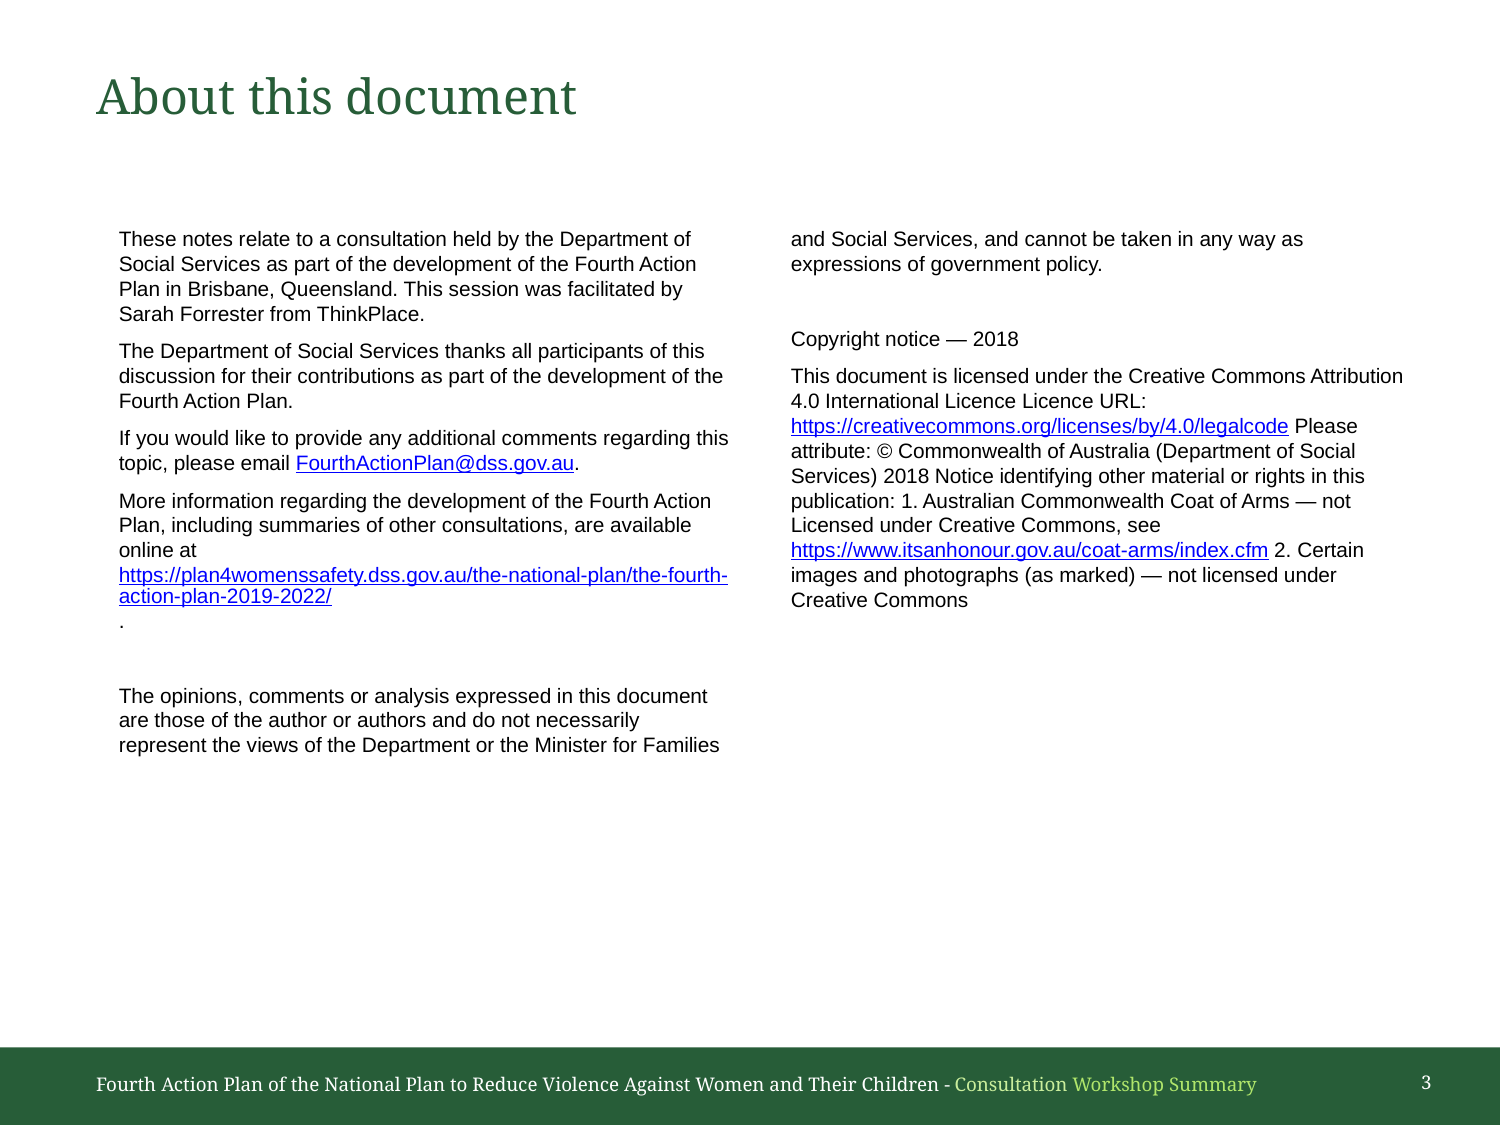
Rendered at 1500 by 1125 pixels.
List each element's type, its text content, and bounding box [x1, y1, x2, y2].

title About this document [95, 76, 1405, 133]
slide_number 3 [1410, 1072, 1432, 1095]
text_box Fourth Action Plan of the National Plan to Reduce Violence Against Women and Their Children - Consultation Workshop Summary [96, 1072, 1282, 1095]
list These notes relate to a consultation held by the Department of Social Services as part of the development of the Fourth Action Plan in Brisbane, Queensland. This session was facilitated by Sarah Forrester from ThinkPlace. The Department of Social Services thanks all participants of this discussion for their contributions as part of the development of the Fourth Action Plan. If you would like to provide any additional comments regarding this topic, please email FourthActionPlan@dss.gov.au. More information regarding the development of the Fourth Action Plan, including summaries of other consultations, are available online at https://plan4womenssafety.dss.gov.au/the-national-plan/the-fourth-action-plan-2019-2022/. The opinions, comments or analysis expressed in this document are those of the author or authors and do not necessarily represent the views of the Department or the Minister for Families and Social Services, and cannot be taken in any way as expressions of government policy. Copyright notice — 2018 This document is licensed under the Creative Commons Attribution 4.0 International Licence Licence URL: https://creativecommons.org/licenses/by/4.0/legalcode Please attribute: © Commonwealth of Australia (Department of Social Services) 2018 Notice identifying other material or rights in this publication: 1. Australian Commonwealth Coat of Arms — not Licensed under Creative Commons, see https://www.itsanhonour.gov.au/coat-arms/index.cfm 2. Certain images and photographs (as marked) — not licensed under Creative Commons [118, 225, 1405, 771]
